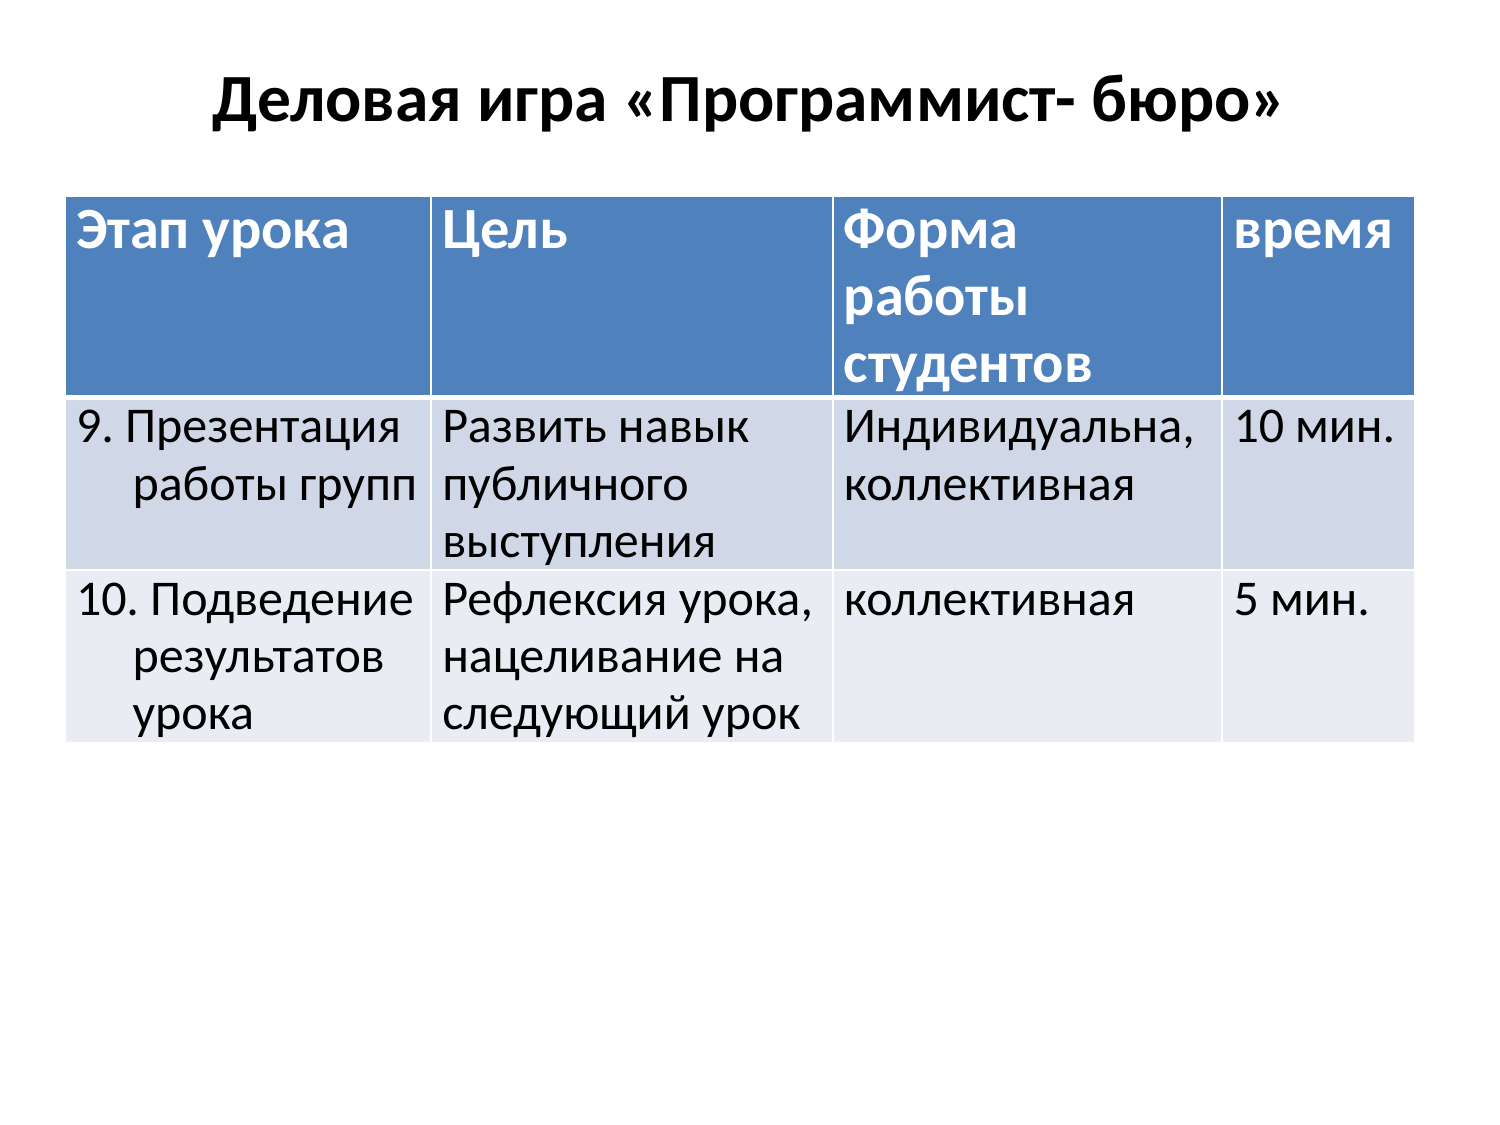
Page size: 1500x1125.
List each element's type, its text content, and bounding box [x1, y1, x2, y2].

table_cell коллективная [834, 571, 1221, 742]
table_header Форма работы студентов [834, 197, 1221, 395]
table_cell 5 мин. [1223, 571, 1414, 742]
table_header время [1223, 197, 1414, 395]
table_cell 9. Презентация работы групп [66, 400, 430, 569]
table_header Этап урока [66, 197, 430, 395]
table_header Цель [432, 197, 832, 395]
title Деловая игра «Программист- бюро» [75, 45, 1425, 233]
table_cell Индивидуальна,коллективная [834, 400, 1221, 569]
table_cell 10 мин. [1223, 400, 1414, 569]
table_cell Рефлексия урока, нацеливание на следующий урок [432, 571, 832, 742]
table_cell Развить навык публичного выступления [432, 400, 832, 569]
table_cell 10. Подведение результатов урока [66, 571, 430, 742]
